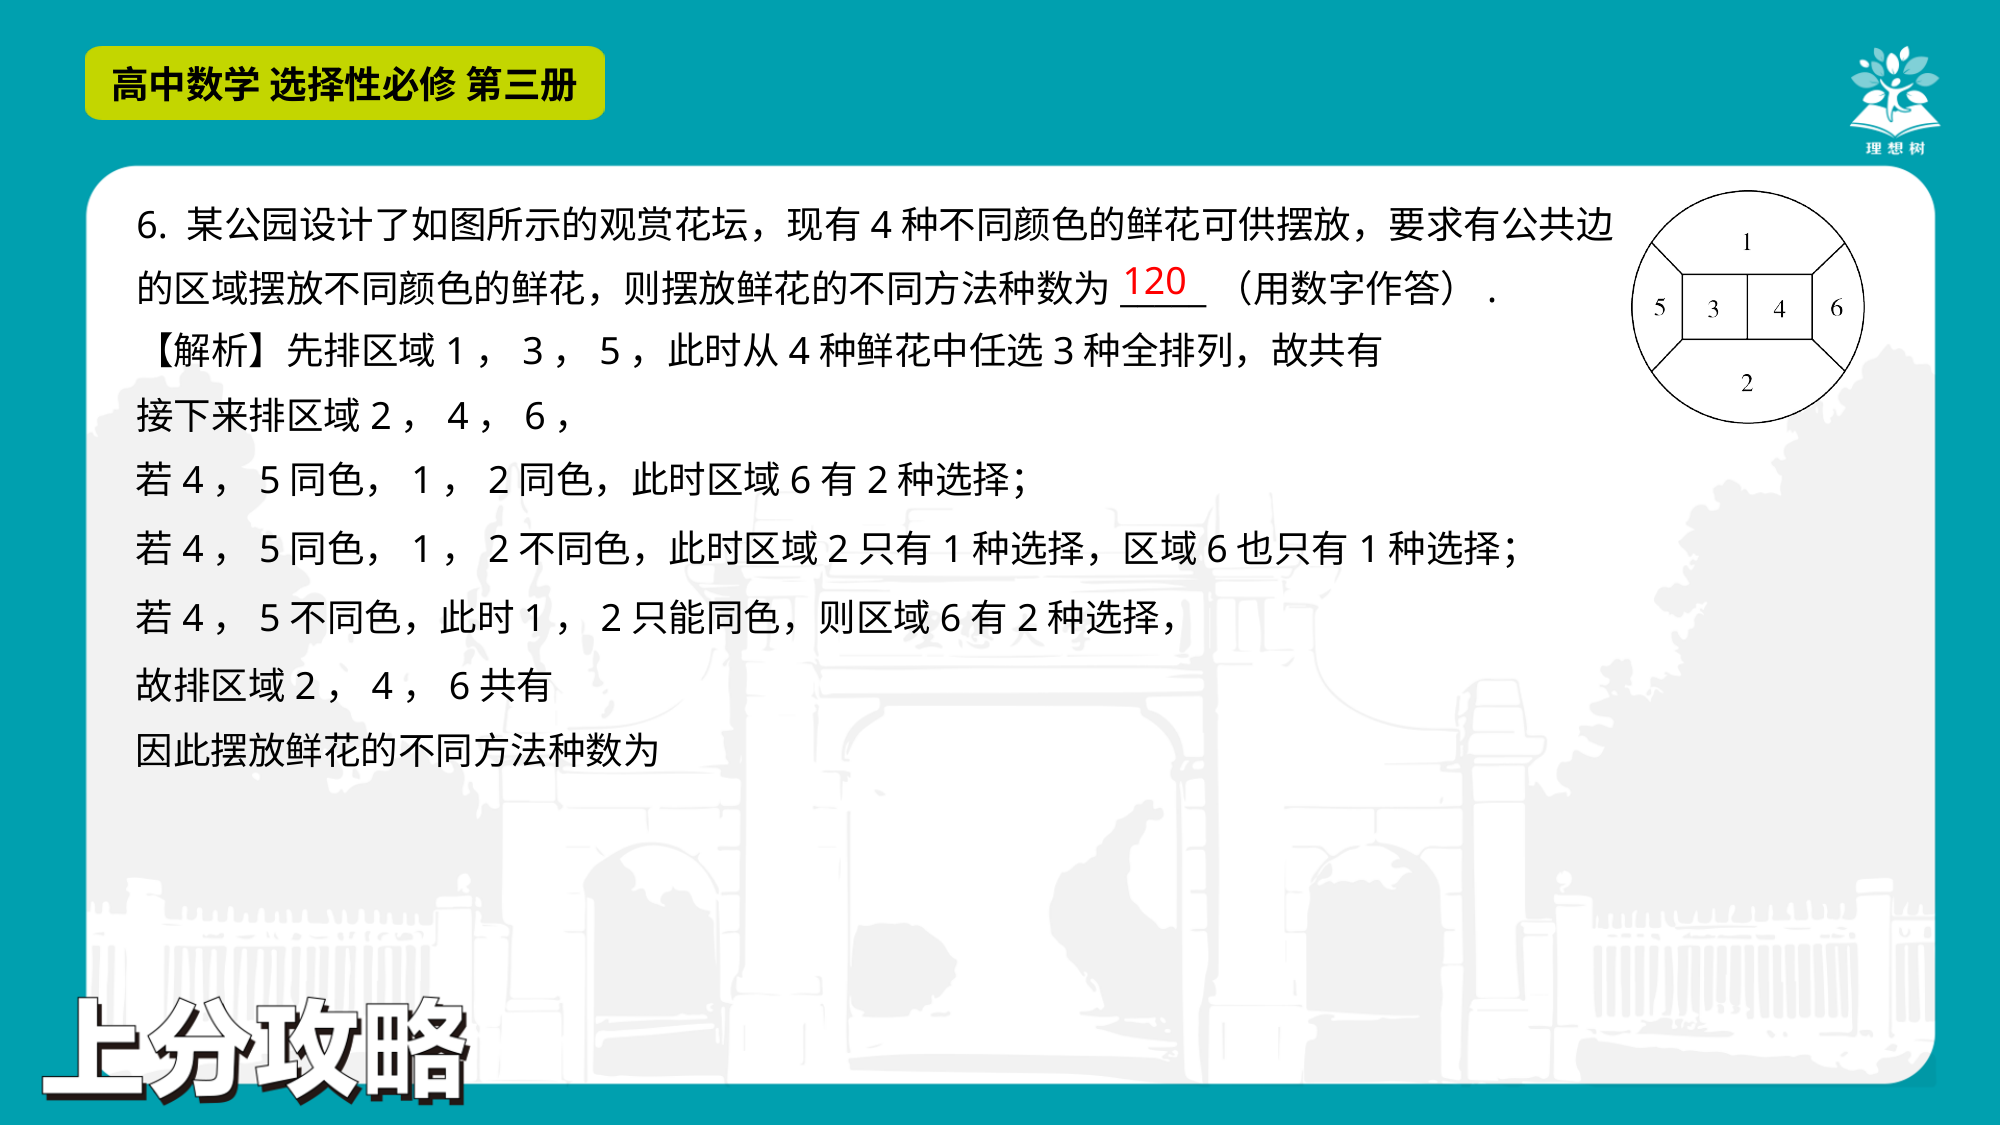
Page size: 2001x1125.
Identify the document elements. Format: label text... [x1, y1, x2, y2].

picture [0, 0, 2000, 1125]
text_box 6. 某公园设计了如图所示的观赏花坛，现有4种不同颜色的鲜花可供摆放，要求有公共边 的区域摆放不同颜色的鲜花，则摆放鲜花的不同方法种数为_____（用数字作答）. [136, 177, 1617, 304]
text_box 120 [1108, 237, 1202, 296]
